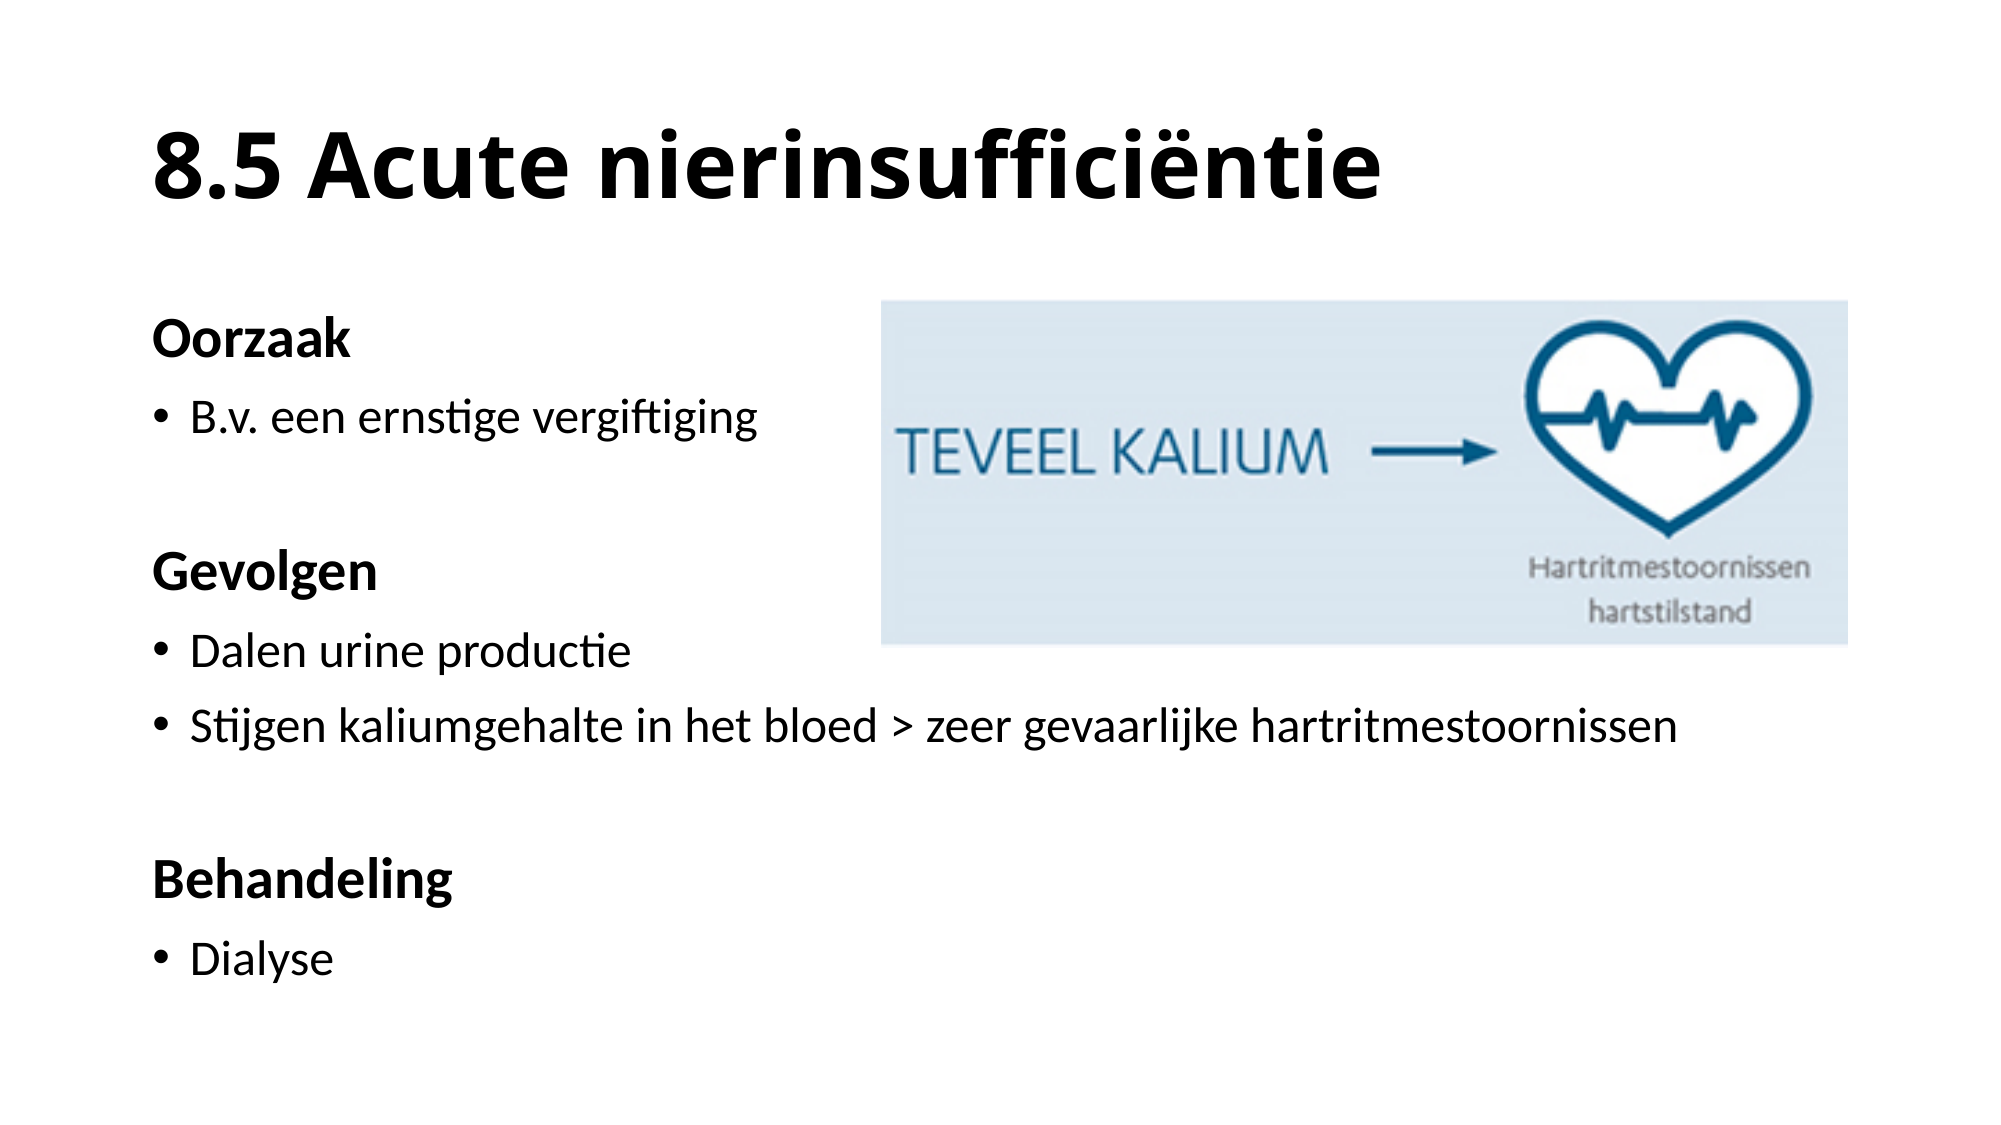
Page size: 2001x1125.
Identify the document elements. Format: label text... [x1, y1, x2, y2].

list Oorzaak B.v. een ernstige vergiftiging Gevolgen Dalen urine productie Stijgen kaliumgehalte in het bloed > zeer gevaarlijke hartritmestoornissen Behandeling Dialyse [137, 299, 1863, 1014]
picture [881, 299, 1848, 648]
title 8.5 Acute nierinsufficiëntie [137, 59, 1863, 278]
